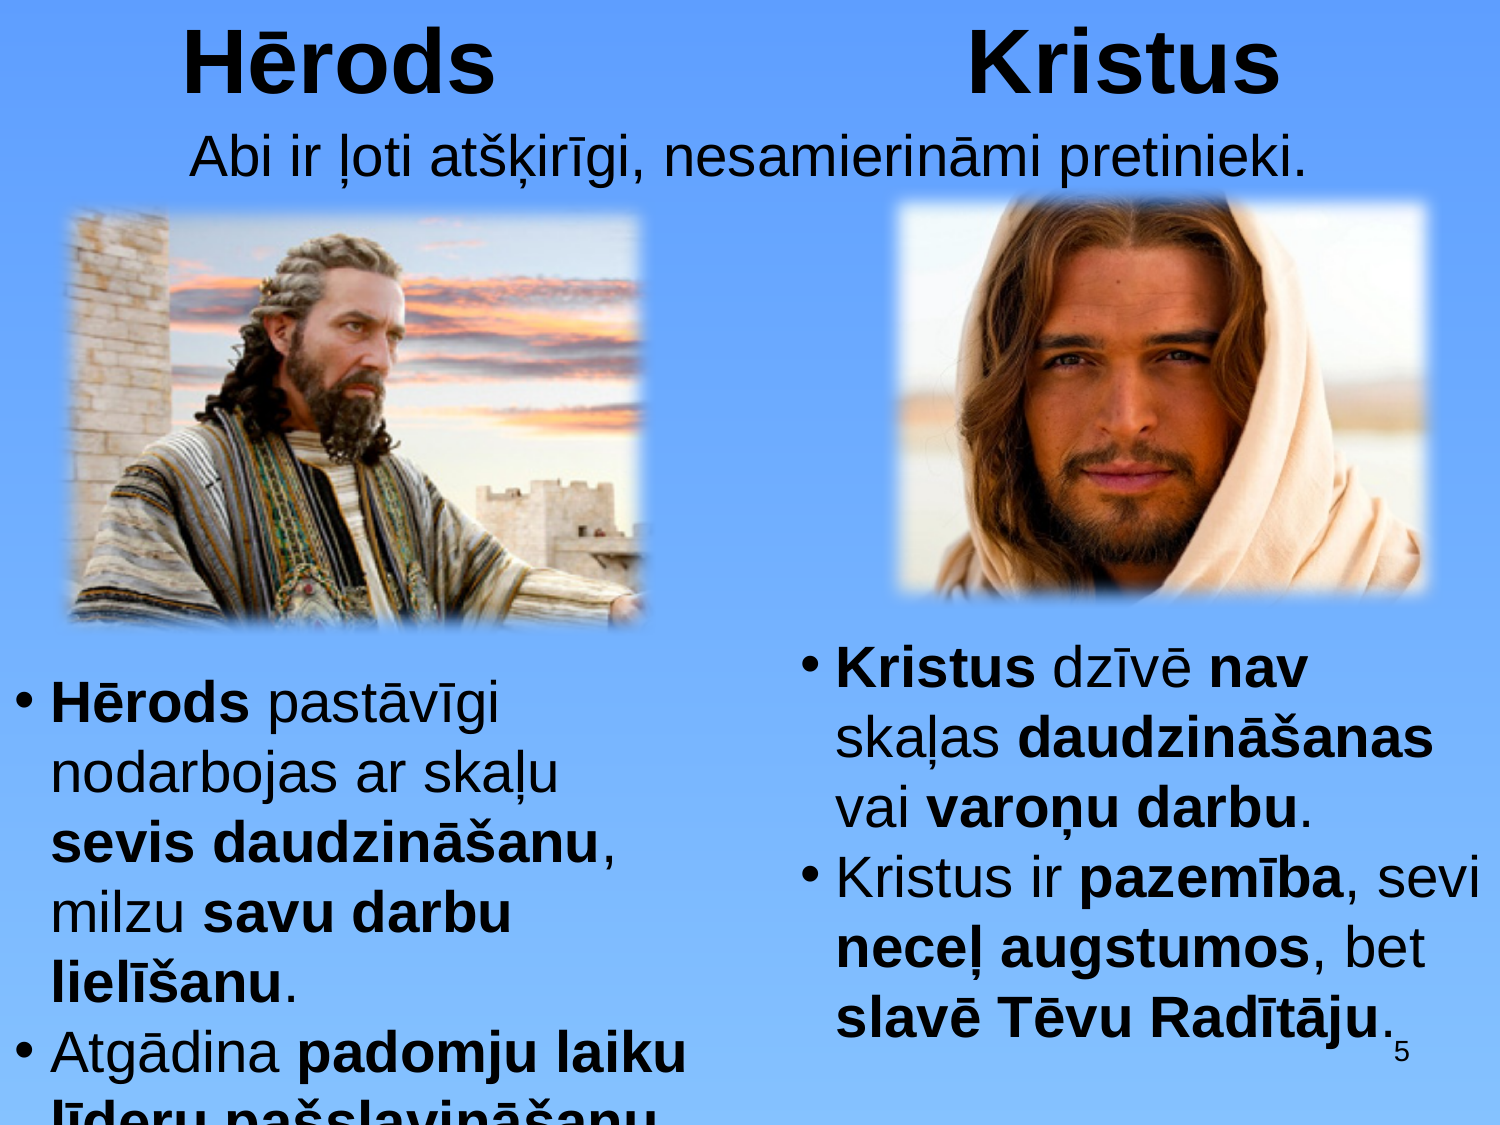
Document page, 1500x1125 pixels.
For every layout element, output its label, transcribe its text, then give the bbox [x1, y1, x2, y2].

text_box Kristus dzīvē nav skaļas daudzināšanas vai varoņu darbu. Kristus ir pazemība, sevi neceļ augstumos, bet slavē Tēvu Radītāju. [785, 621, 1500, 1057]
title Hērods [0, 0, 680, 110]
text_box Kristus [749, 0, 1500, 114]
text_box Hērods pastāvīgi nodarbojas ar skaļu sevis daudzināšanu, milzu savu darbu lielīšanu. Atgādina padomju laiku līderu pašslavināšanu. [0, 656, 715, 1125]
text_box Abi ir ļoti atšķirīgi, nesamierināmi pretinieki. [0, 110, 1500, 266]
picture [879, 184, 1444, 610]
picture [52, 195, 656, 636]
slide_number 5 [1074, 1057, 1426, 1103]
